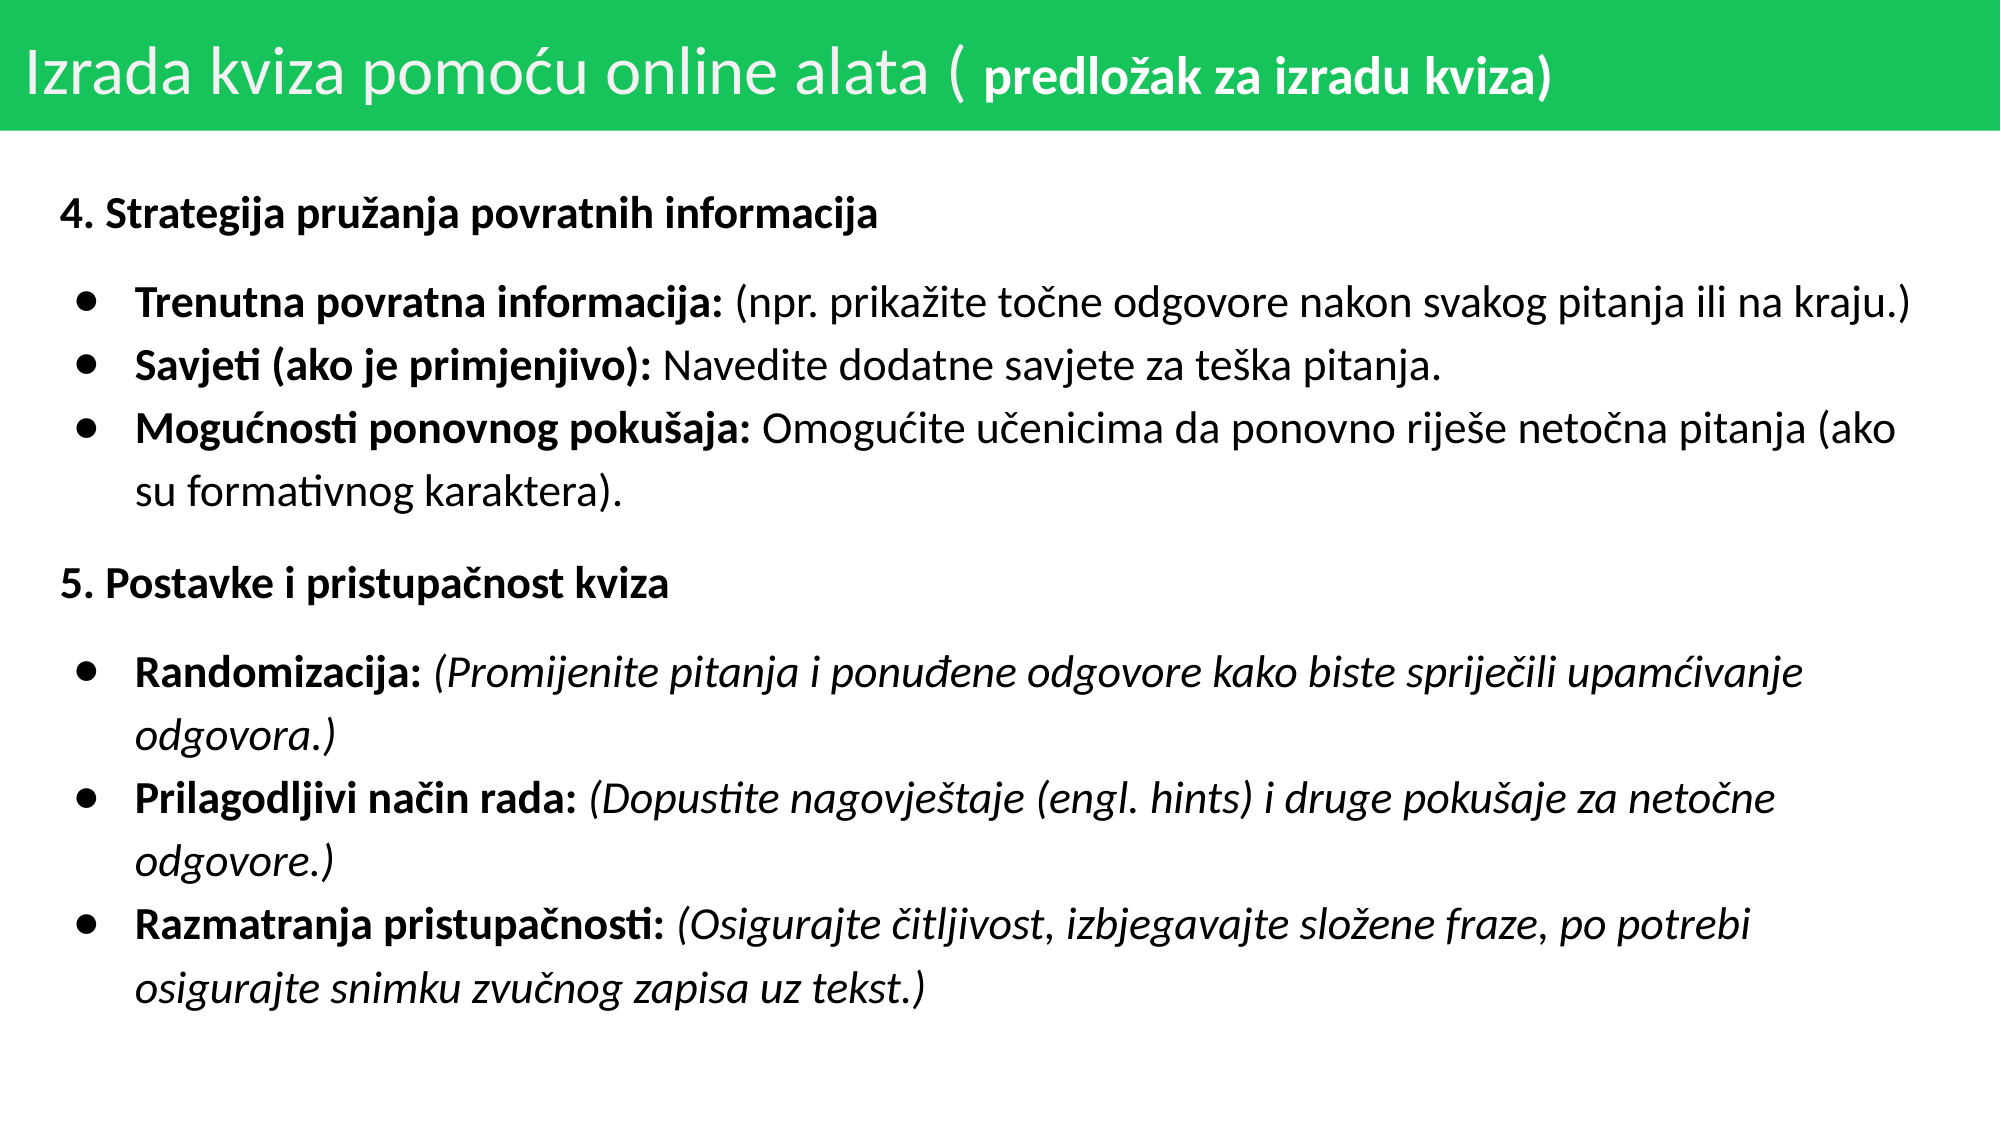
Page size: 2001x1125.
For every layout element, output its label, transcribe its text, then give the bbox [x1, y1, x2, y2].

title Izrada kviza pomoću online alata ( predložak za izradu kviza) [16, 13, 1976, 131]
text_box 4. Strategija pružanja povratnih informacija Trenutna povratna informacija: (npr. prikažite točne odgovore nakon svakog pitanja ili na kraju.) Savjeti (ako je primjenjivo): Navedite dodatne savjete za teška pitanja. Mogućnosti ponovnog pokušaja: Omogućite učenicima da ponovno riješe netočna pitanja (ako su formativnog karaktera). 5. Postavke i pristupačnost kviza Randomizacija: (Promijenite pitanja i ponuđene odgovore kako biste spriječili upamćivanje odgovora.) Prilagodljivi način rada: (Dopustite nagovještaje (engl. hints) i druge pokušaje za netočne odgovore.) Razmatranja pristupačnosti: (Osigurajte čitljivost, izbjegavajte složene fraze, po potrebi osigurajte snimku zvučnog zapisa uz tekst.) [44, 159, 1956, 1097]
